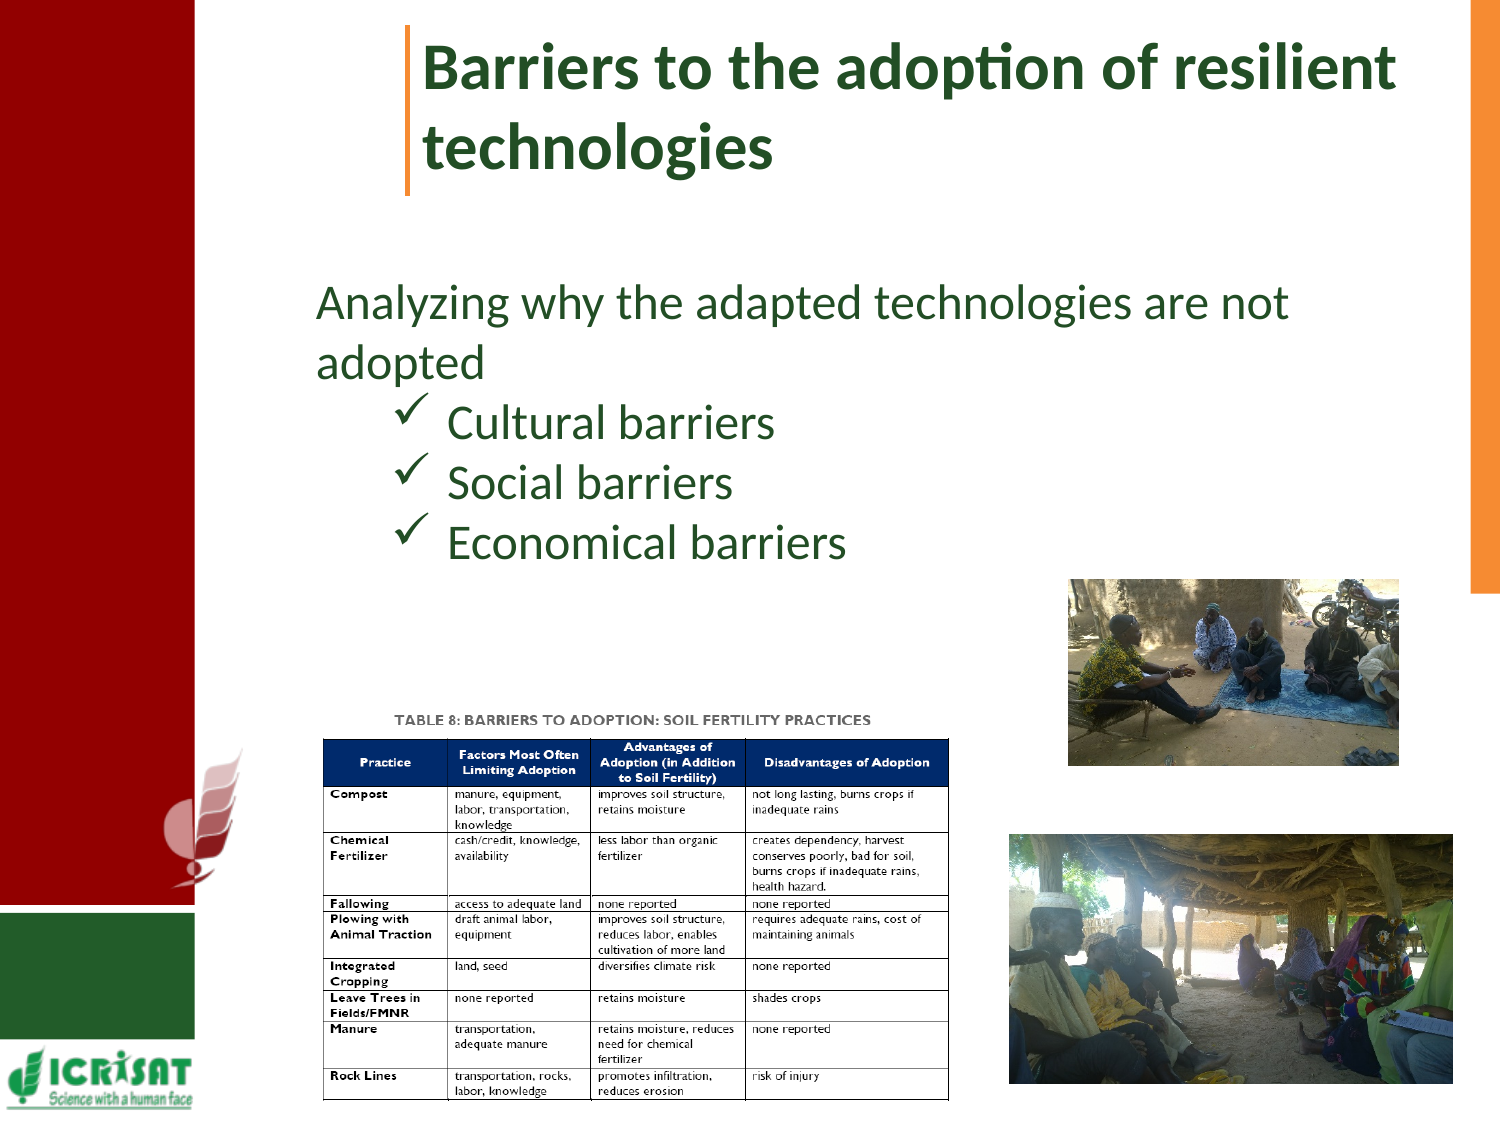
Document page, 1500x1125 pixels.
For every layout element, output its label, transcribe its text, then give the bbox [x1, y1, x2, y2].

picture [306, 713, 972, 1116]
picture [1008, 833, 1453, 1084]
picture [0, 1041, 196, 1116]
picture [154, 743, 249, 892]
picture [1068, 579, 1400, 766]
title Barriers to the adoption of resilient technologies [407, 8, 1498, 197]
text_box Analyzing why the adapted technologies are not adopted Cultural barriers Social barriers Economical barriers [301, 261, 1329, 577]
